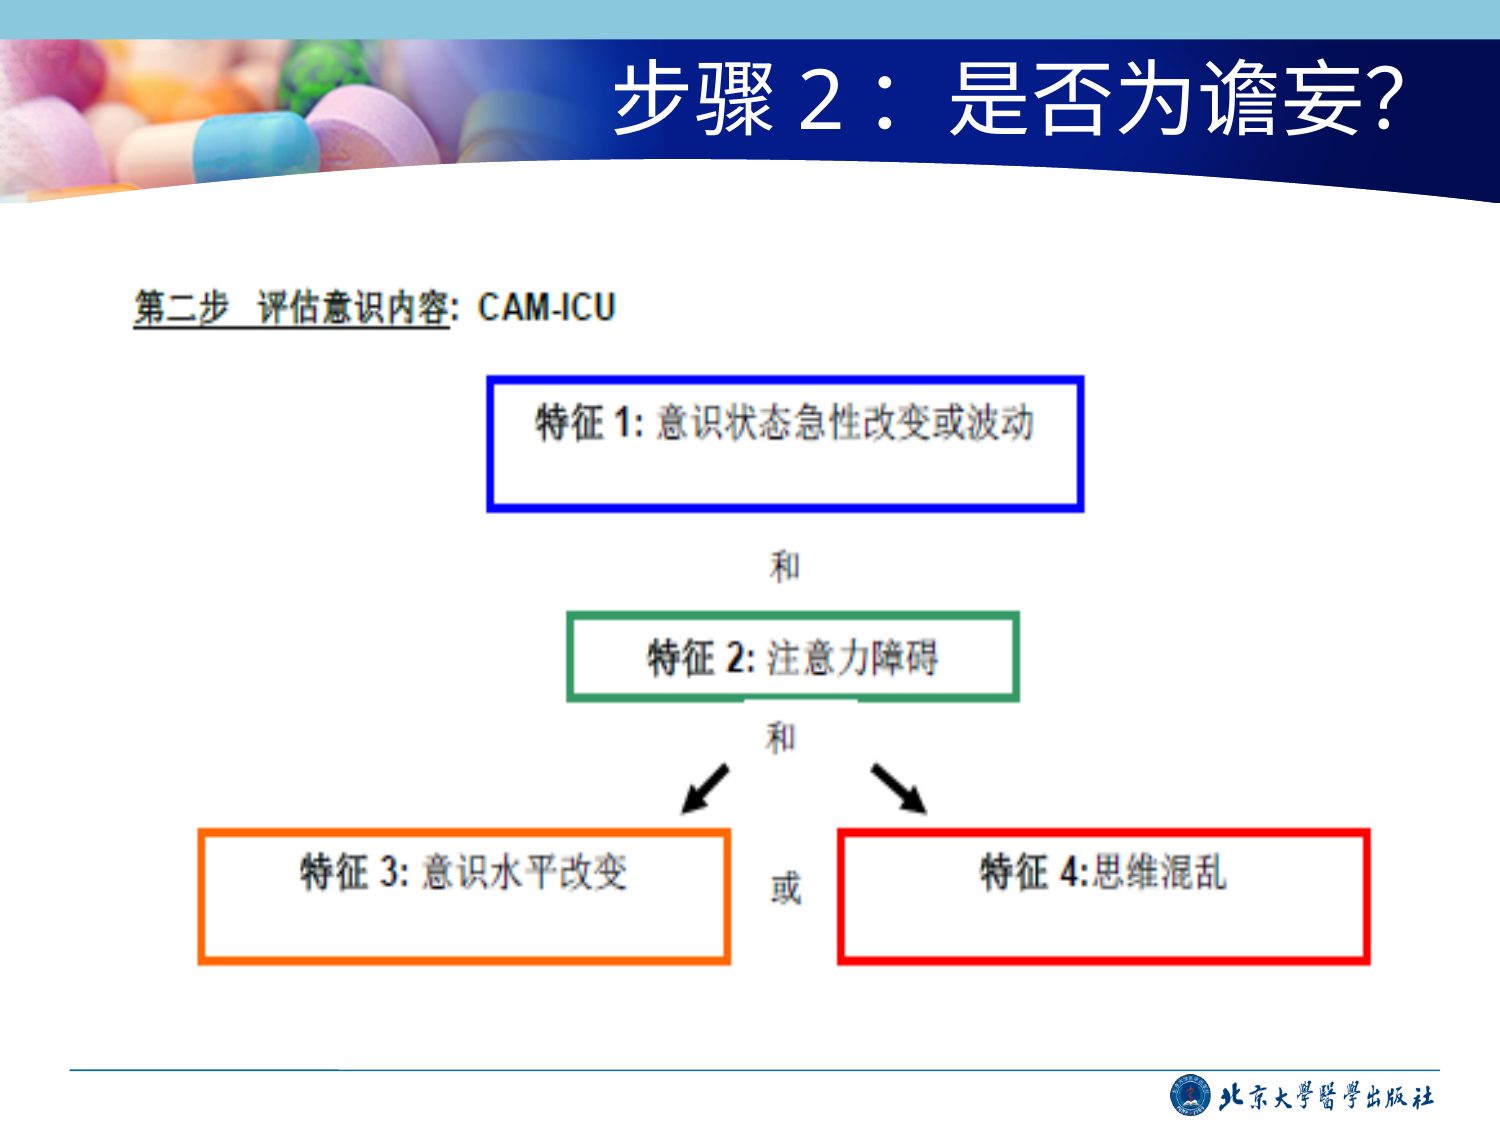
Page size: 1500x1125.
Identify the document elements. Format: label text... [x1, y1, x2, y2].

picture [90, 257, 1419, 985]
picture [1170, 1074, 1436, 1118]
title 步骤2：是否为谵妄？ [137, 49, 1463, 143]
picture [0, 40, 1500, 203]
